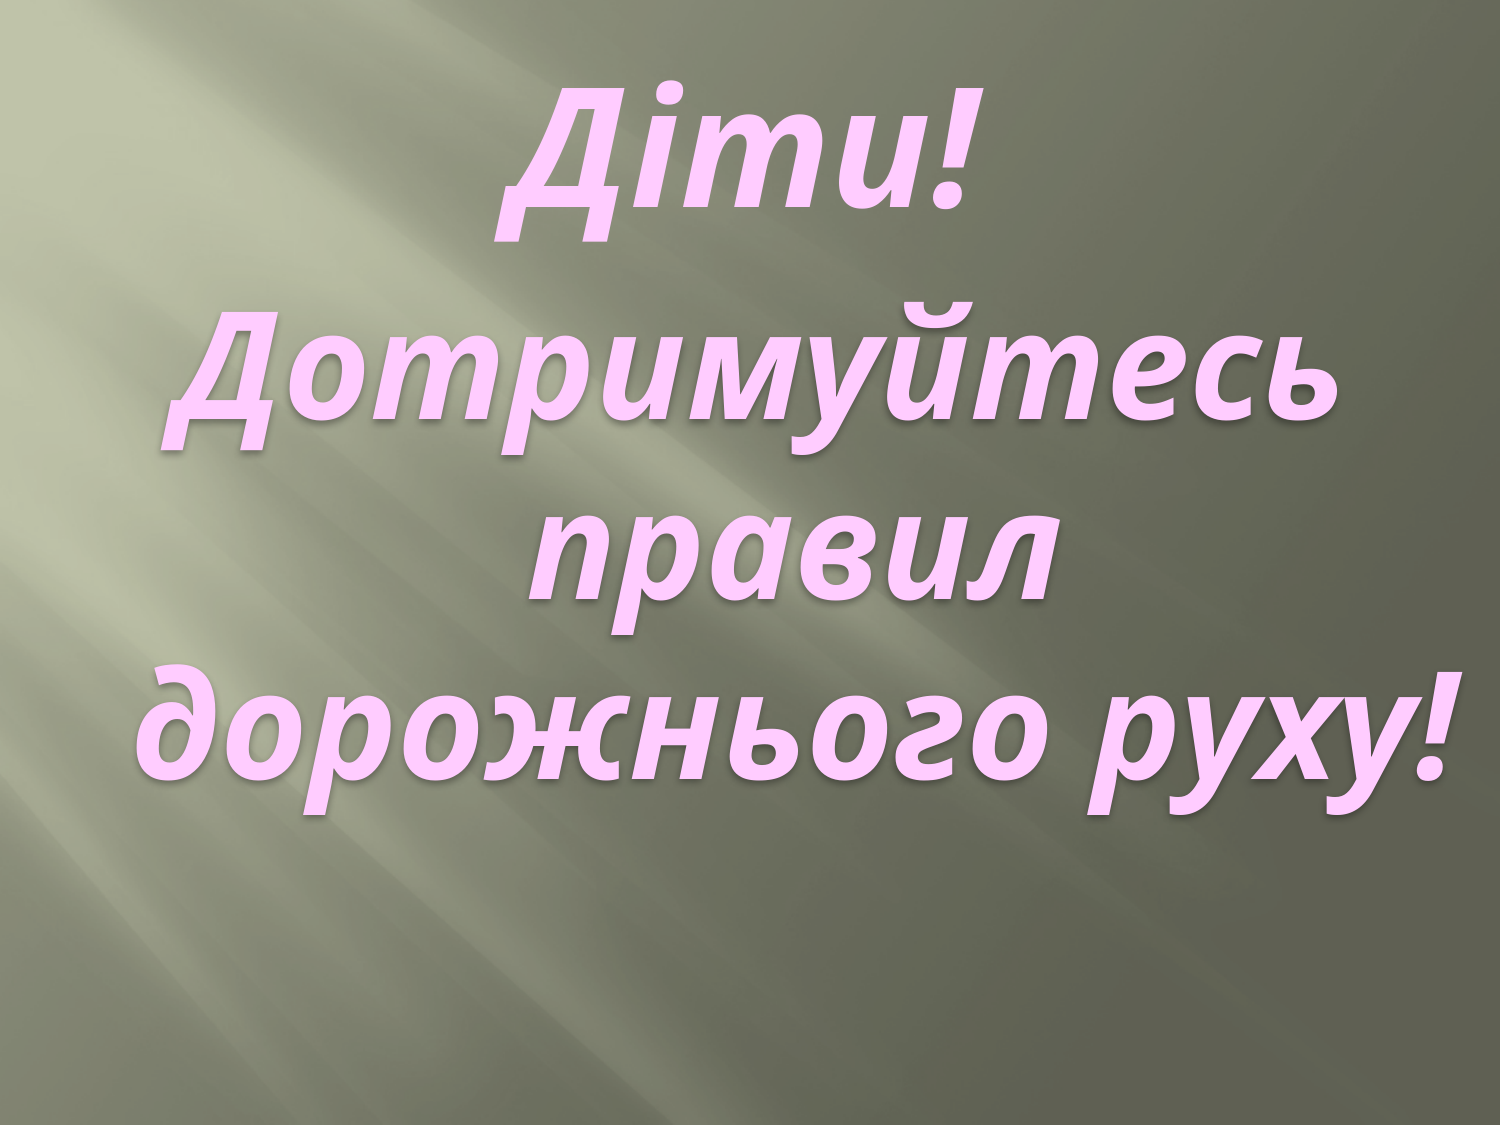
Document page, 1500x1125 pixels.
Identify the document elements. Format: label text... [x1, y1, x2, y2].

title Діти! [70, 46, 1421, 235]
list Дотримуйтесь правил дорожнього руху! [0, 262, 1500, 1125]
